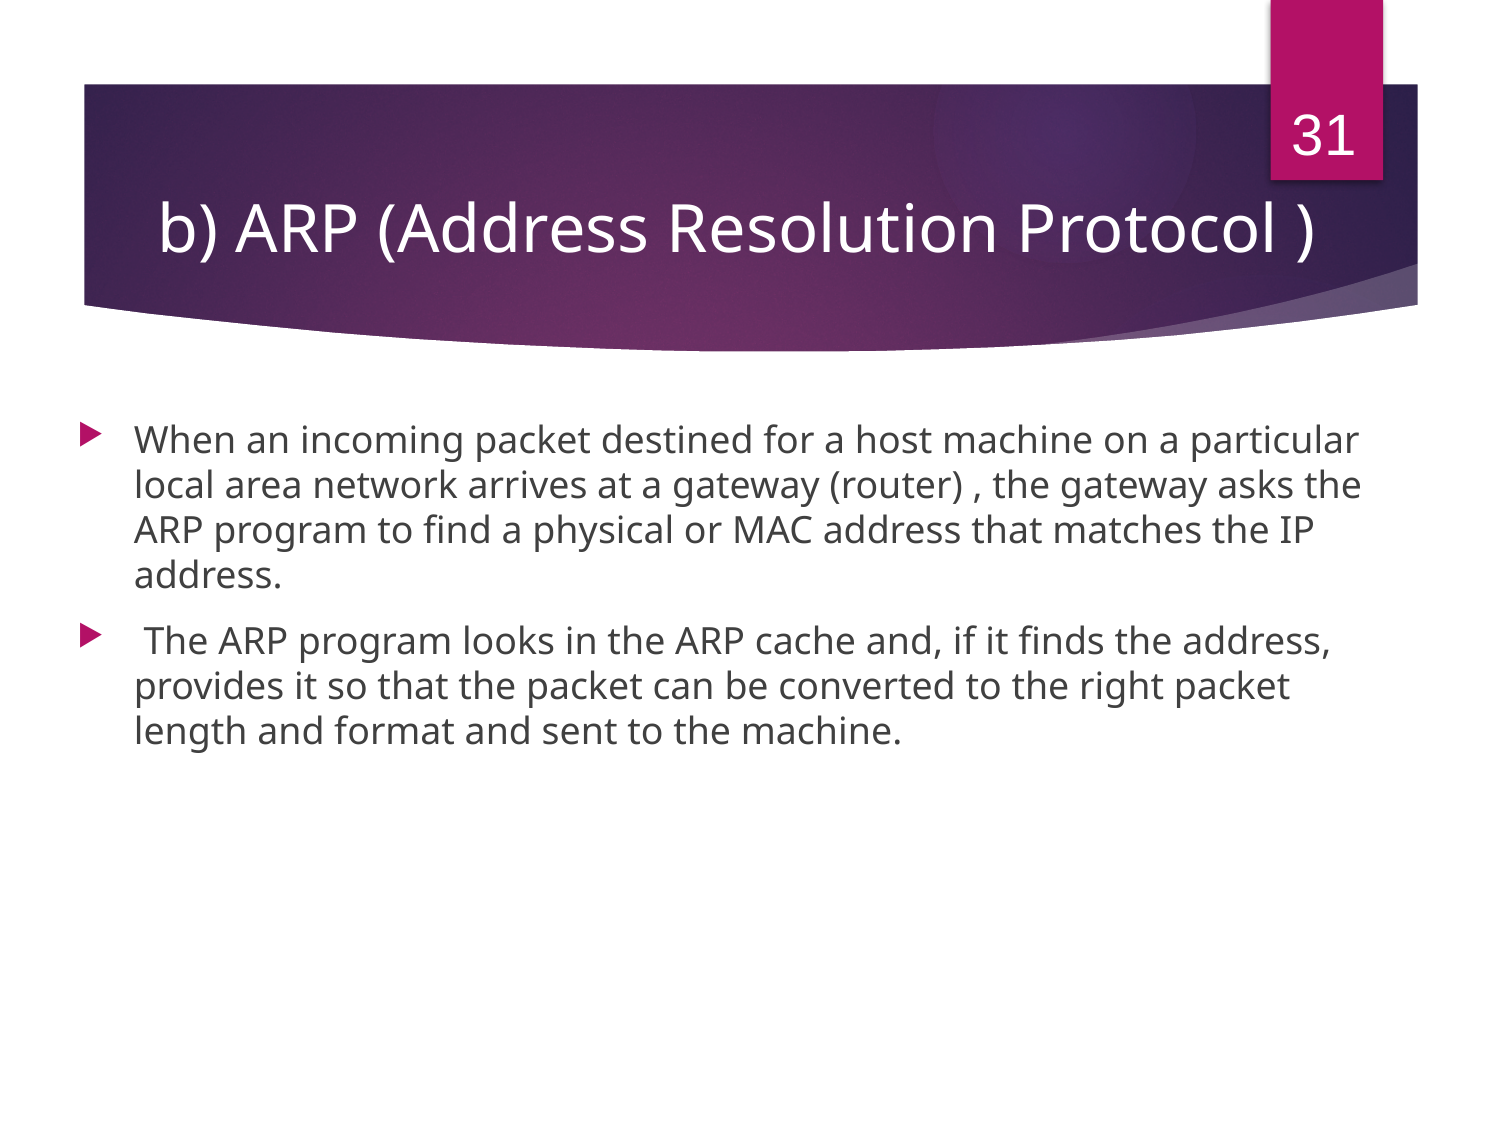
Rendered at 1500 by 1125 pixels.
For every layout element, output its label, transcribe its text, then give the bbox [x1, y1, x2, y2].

title b) ARP (Address Resolution Protocol ) [142, 152, 1390, 300]
slide_number 31 [1259, 48, 1390, 175]
list When an incoming packet destined for a host machine on a particular local area network arrives at a gateway (router) , the gateway asks the ARP program to find a physical or MAC address that matches the IP address. The ARP program looks in the ARP cache and, if it finds the address, provides it so that the packet can be converted to the right packet length and format and sent to the machine. [62, 408, 1390, 1013]
